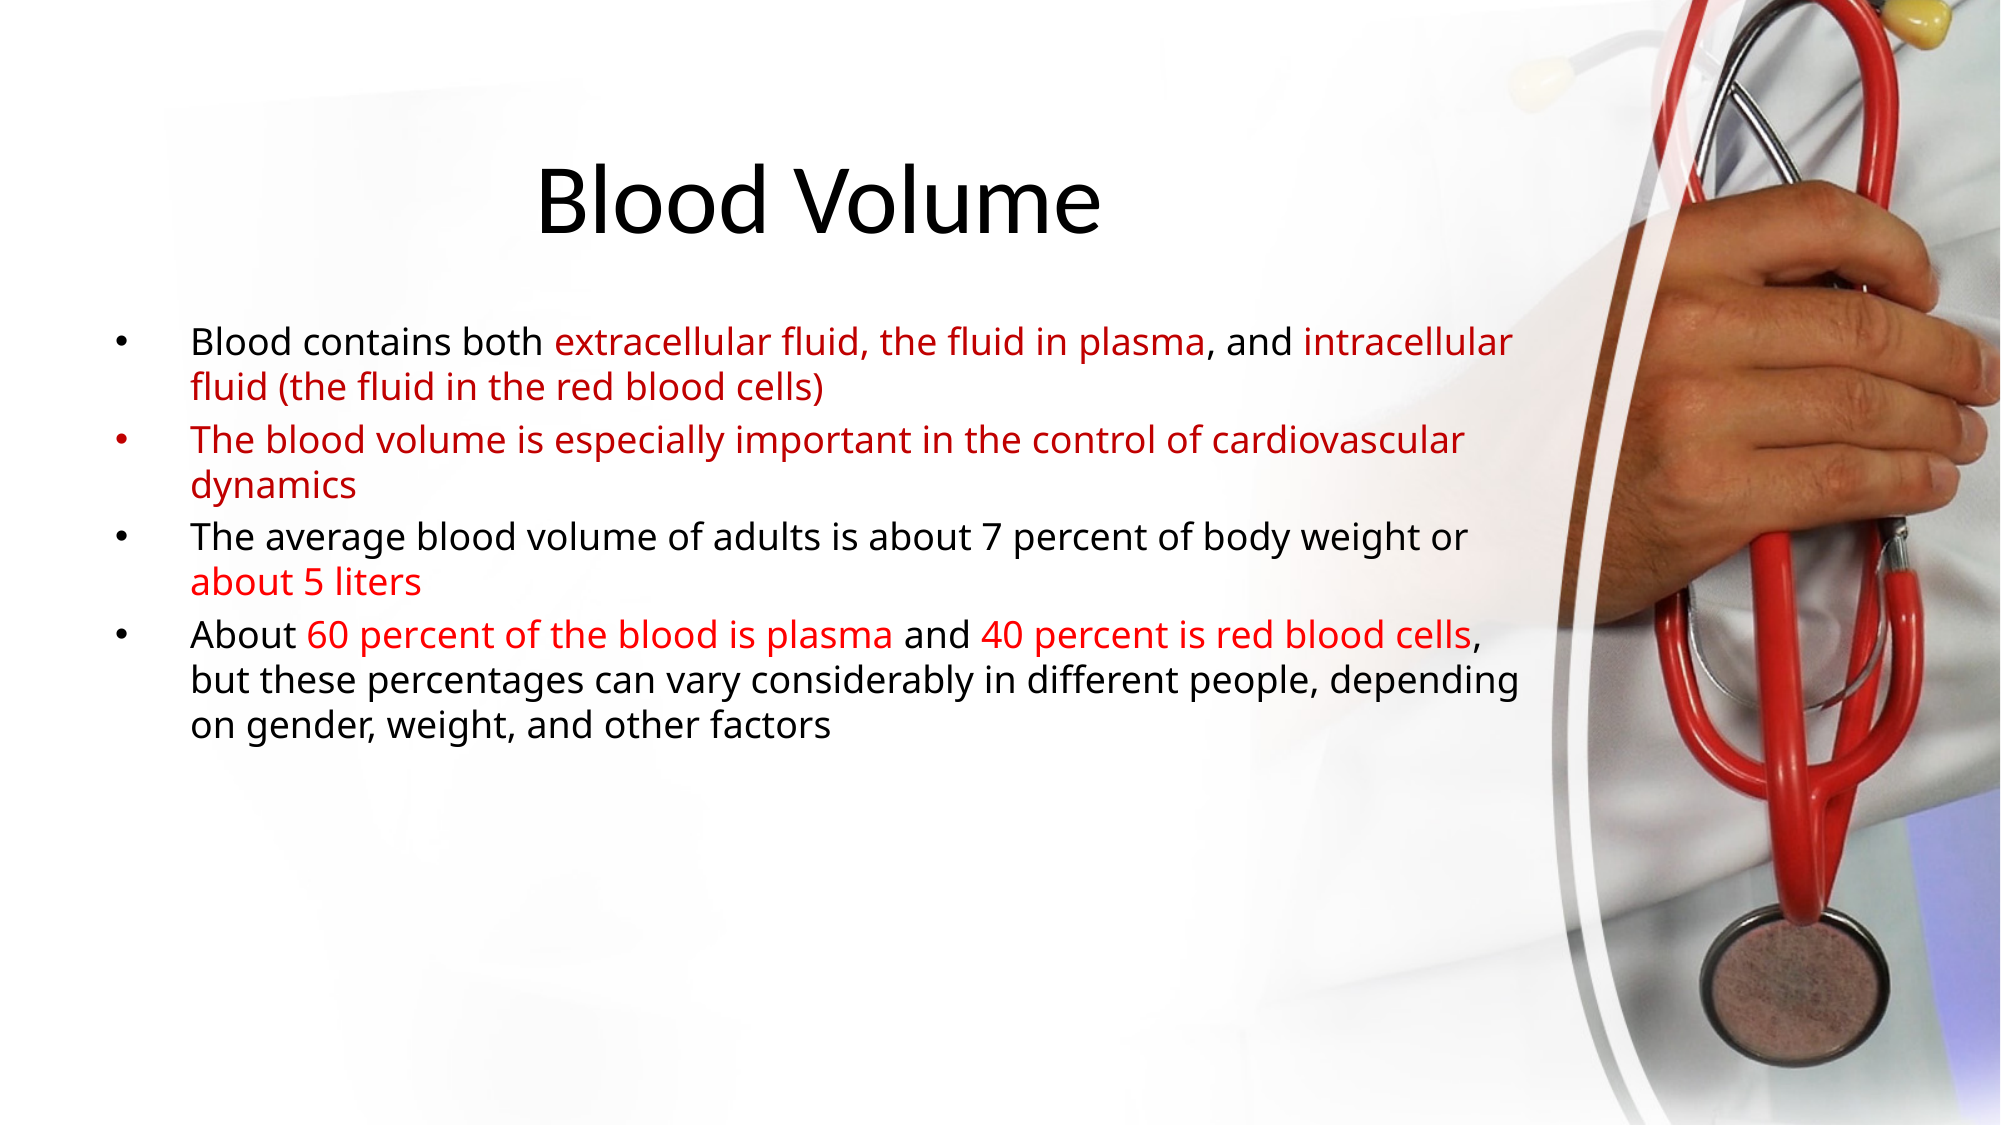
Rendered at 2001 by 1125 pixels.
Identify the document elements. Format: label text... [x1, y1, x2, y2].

title Blood Volume [99, 110, 1540, 278]
picture [0, 0, 2001, 1125]
list Blood contains both extracellular fluid, the fluid in plasma, and intracellular fluid (the fluid in the red blood cells) The blood volume is especially important in the control of cardiovascular dynamics The average blood volume of adults is about 7 percent of body weight or about 5 liters About 60 percent of the blood is plasma and 40 percent is red blood cells, but these percentages can vary considerably in different people, depending on gender, weight, and other factors [100, 310, 1537, 1043]
